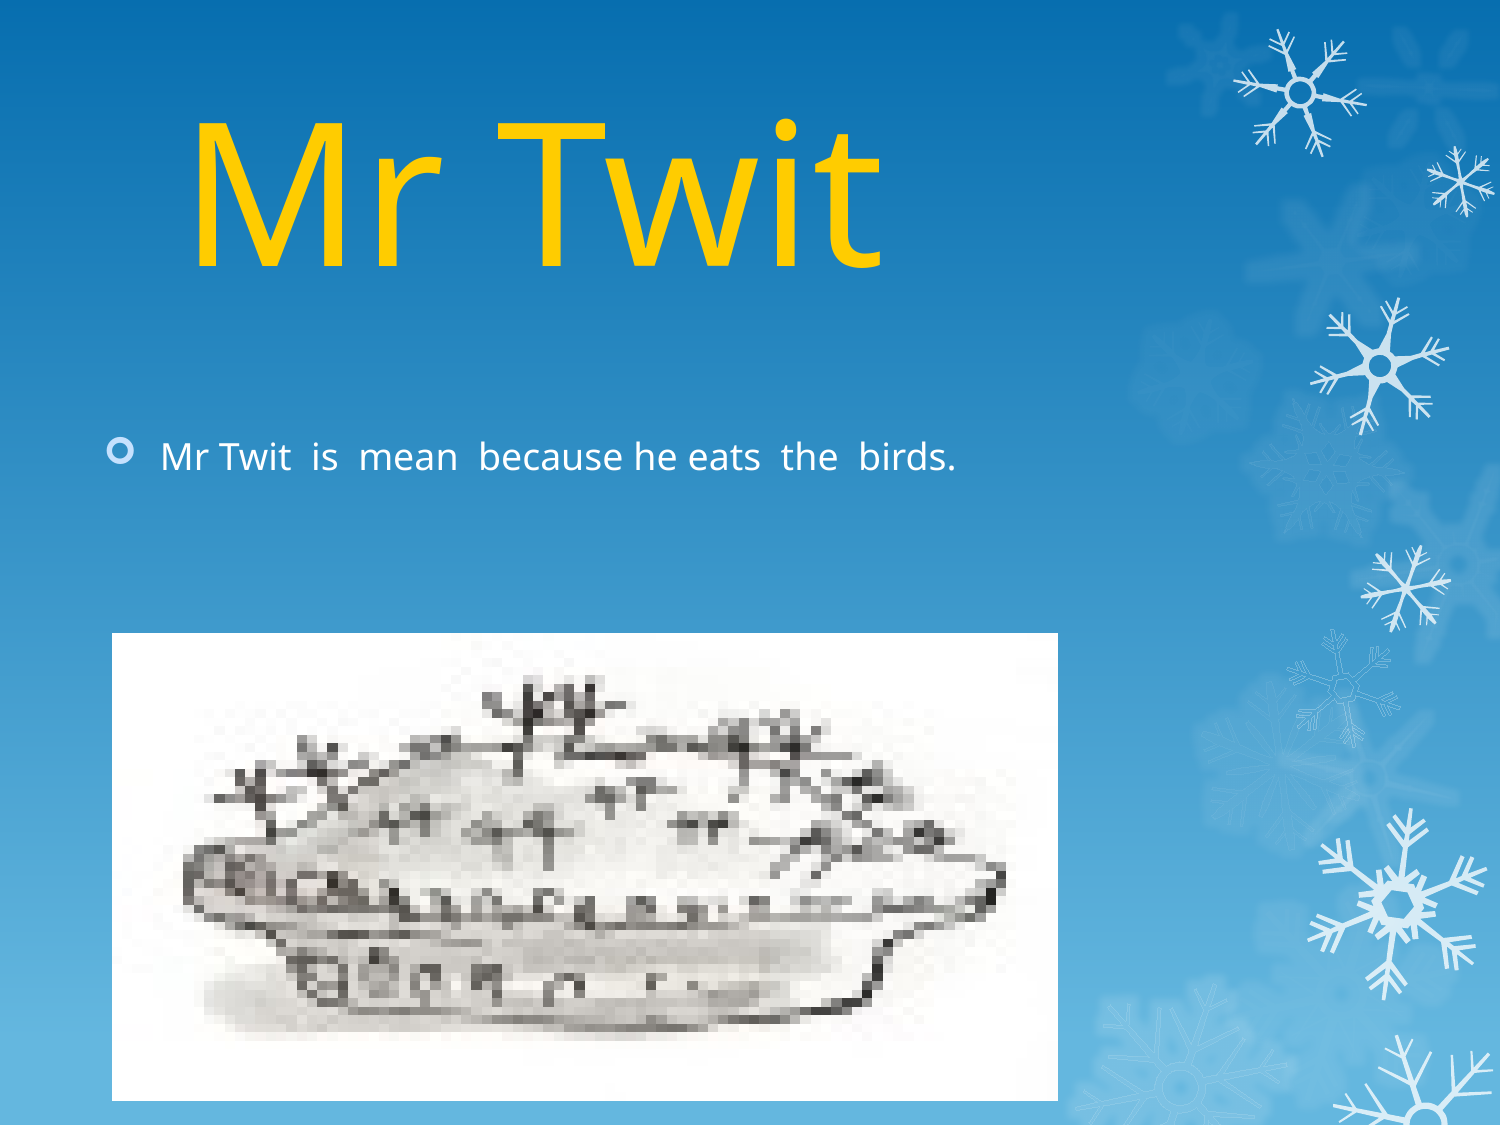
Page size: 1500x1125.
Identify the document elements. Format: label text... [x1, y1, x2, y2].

title Mr Twit [165, 110, 1335, 263]
list Mr Twit is mean because he eats the birds. [88, 184, 1323, 772]
picture [111, 632, 1058, 1102]
